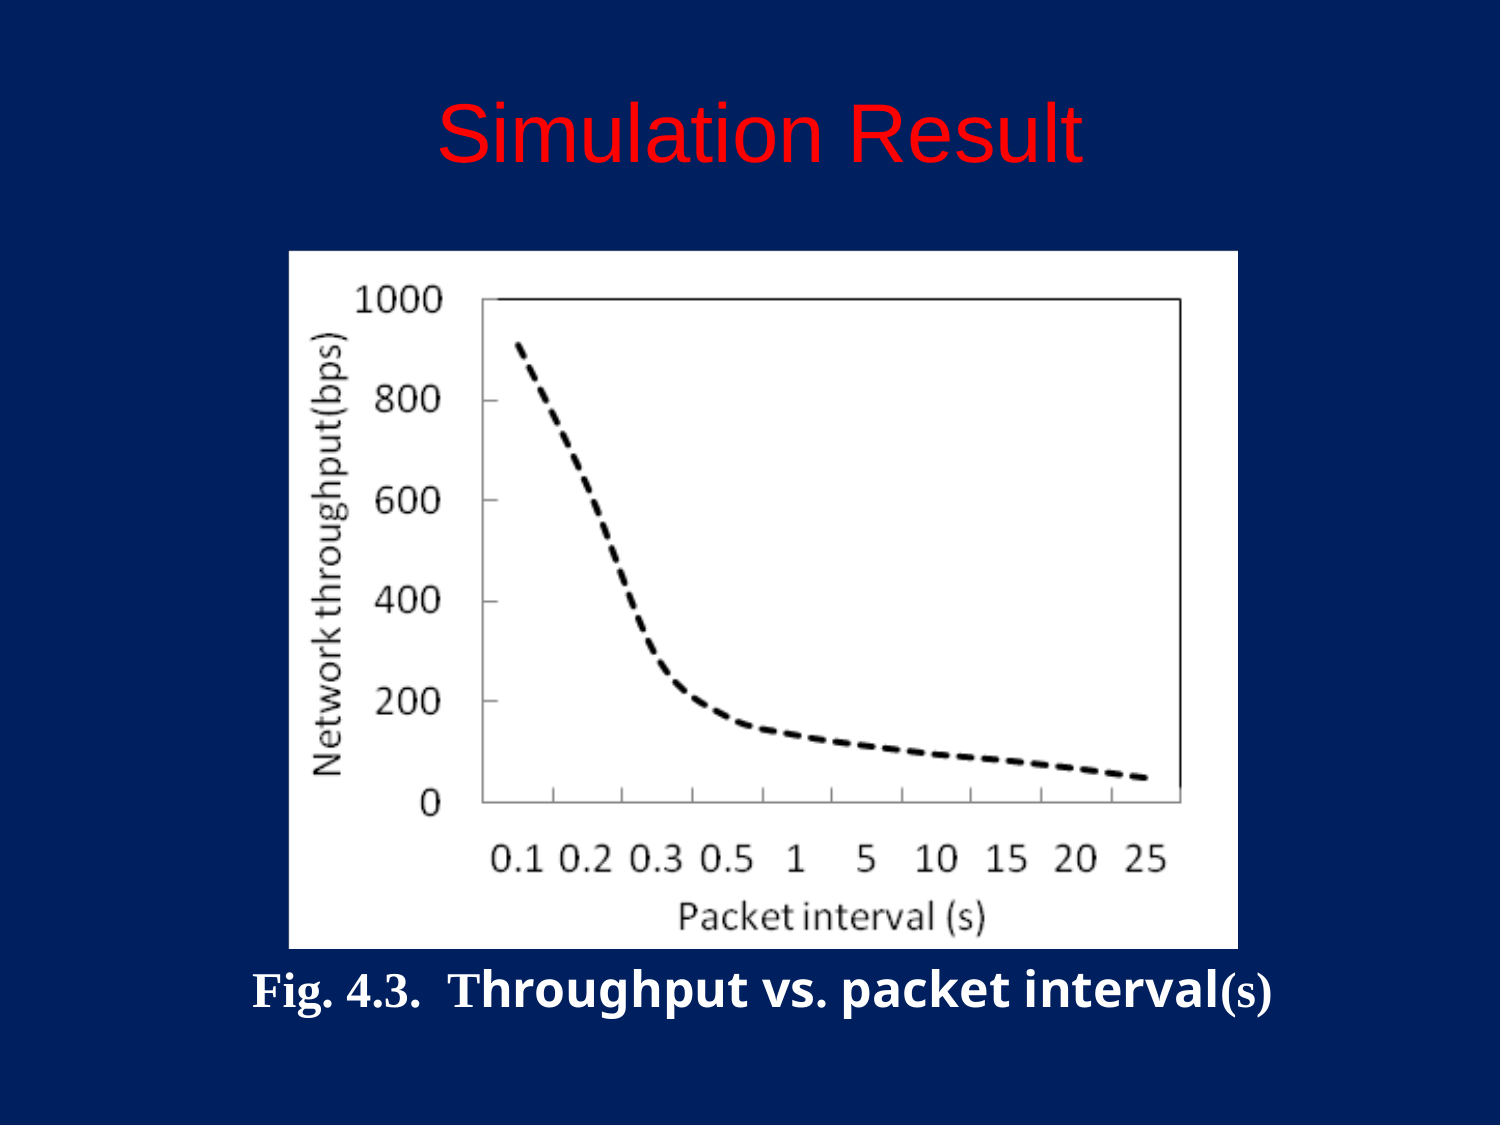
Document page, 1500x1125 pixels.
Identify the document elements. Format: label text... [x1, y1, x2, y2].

text_box Fig. 4.3. Throughput vs. packet interval(s) [199, 985, 1338, 1025]
picture [287, 249, 1238, 949]
title Simulation Result [44, 53, 1456, 181]
